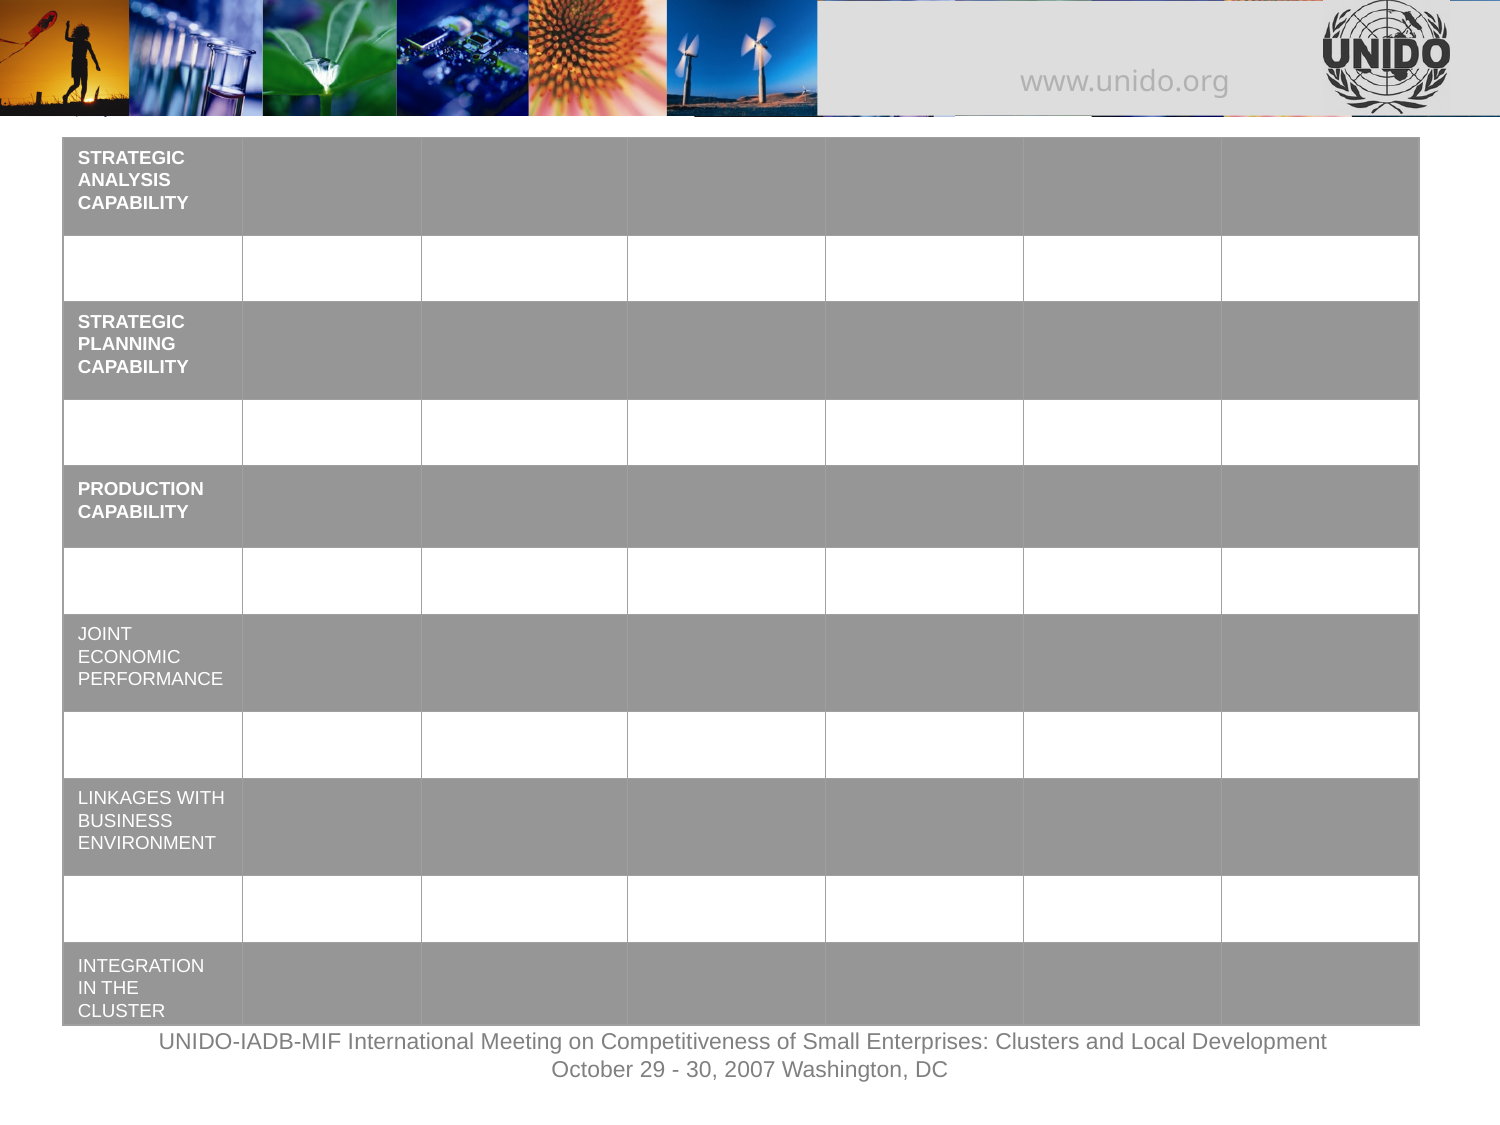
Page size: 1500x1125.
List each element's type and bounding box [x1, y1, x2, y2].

text_box [62, 137, 1420, 1026]
picture [0, 0, 956, 117]
